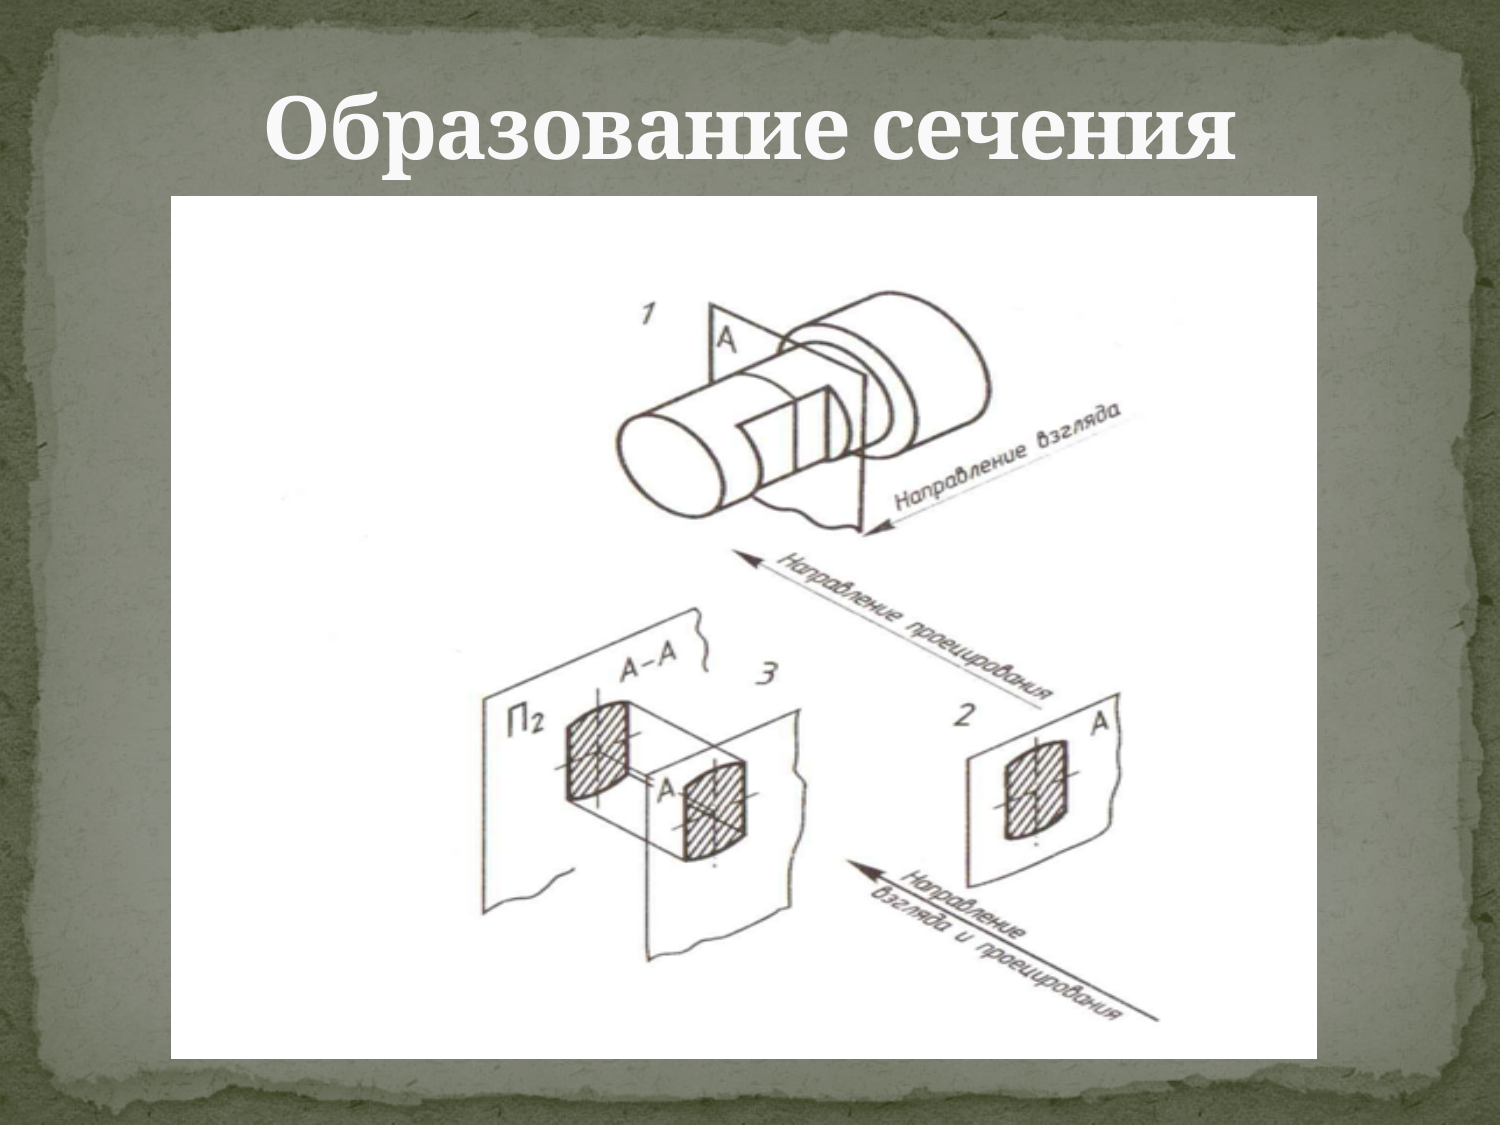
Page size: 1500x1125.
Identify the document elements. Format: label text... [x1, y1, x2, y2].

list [174, 199, 1314, 1055]
title Образование сечения [74, 24, 1425, 185]
